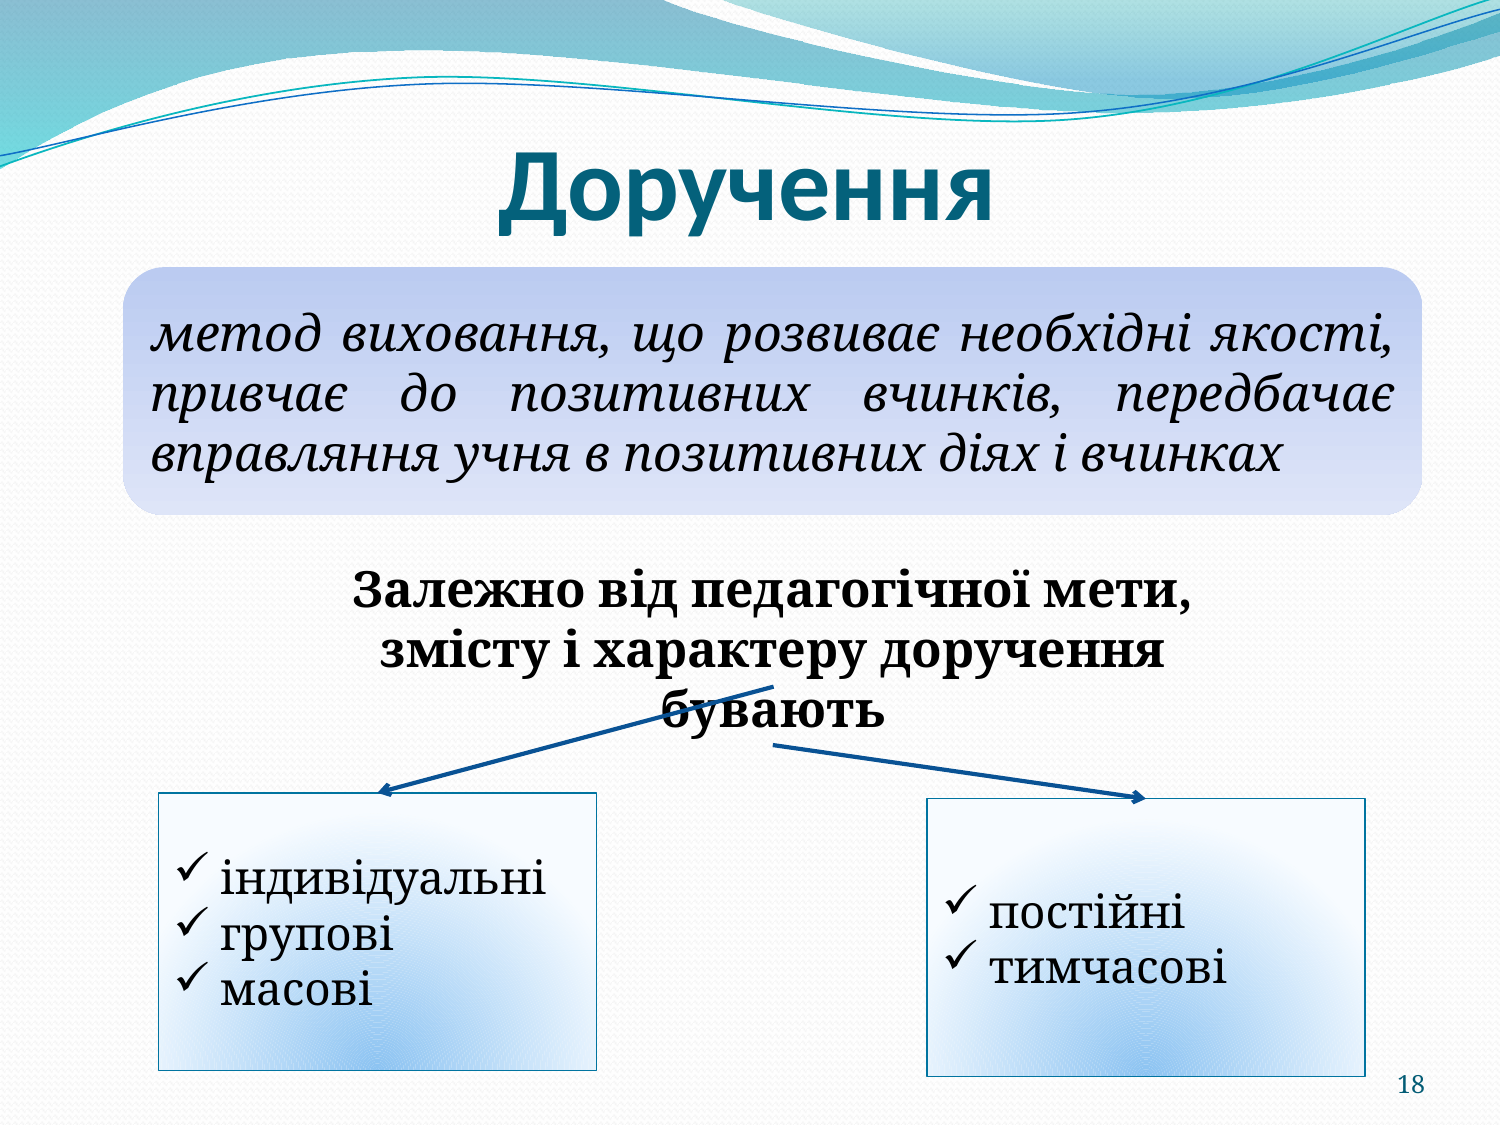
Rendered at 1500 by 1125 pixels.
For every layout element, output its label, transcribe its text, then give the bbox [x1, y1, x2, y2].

text_box метод виховання, що розвиває необхідні якості, привчає до позитивних вчинків, передбачає вправляння учня в позитивних діях і вчинках [121, 265, 1425, 518]
text_box постійні тимчасові [926, 798, 1366, 1077]
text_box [772, 686, 1147, 799]
title Доручення [72, 101, 1423, 242]
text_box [377, 686, 772, 793]
text_box індивідуальні групові масові [158, 792, 597, 1071]
text_box Залежно від педагогічної мети, змісту і характеру доручення бувають [253, 550, 1293, 745]
slide_number 18 [1299, 1042, 1425, 1103]
